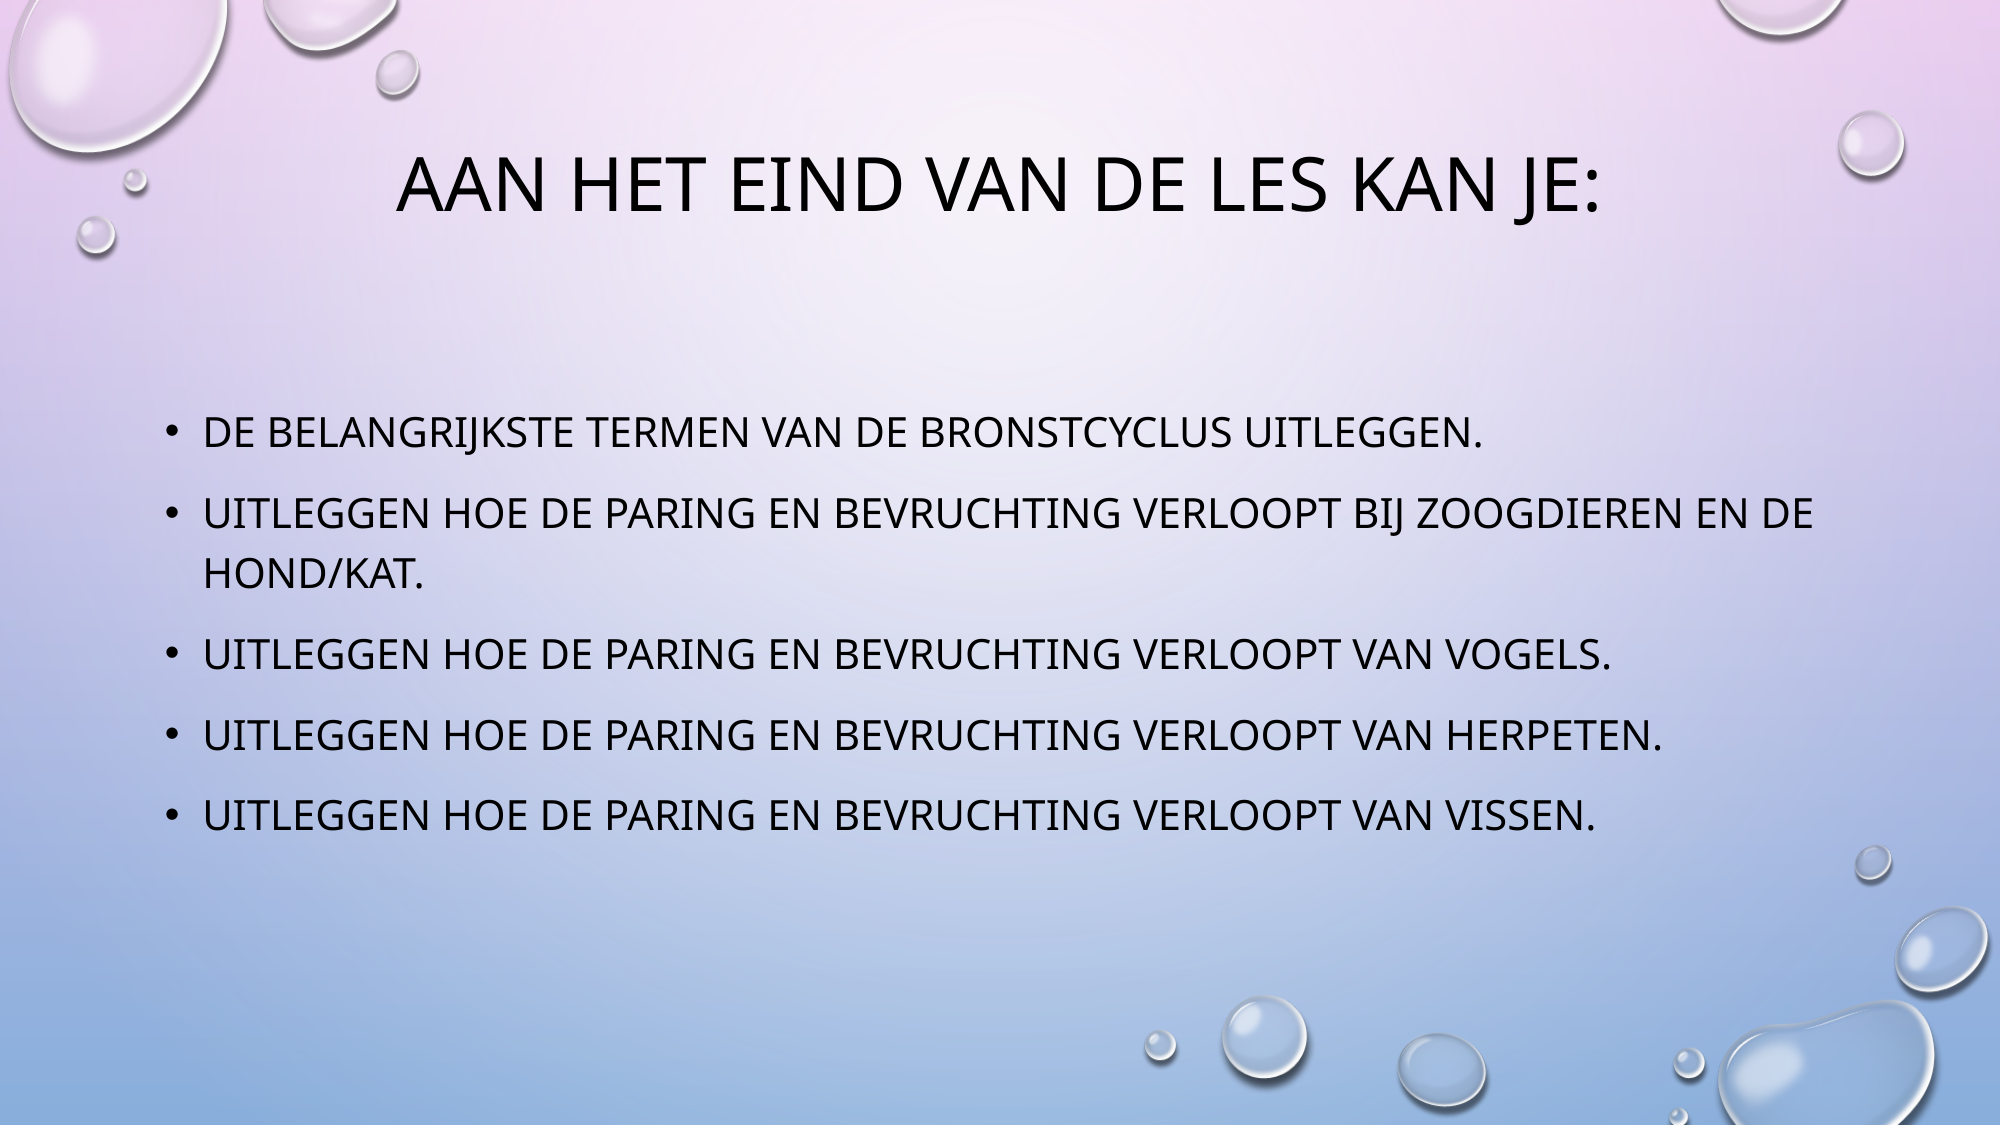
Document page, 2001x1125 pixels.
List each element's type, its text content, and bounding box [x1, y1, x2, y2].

title Aan het eind van de les kan je: [149, 101, 1851, 364]
picture [0, 0, 2000, 1125]
list De belangrijkste termen van de bronstcyclus uitleggen. Uitleggen Hoe de paring en bevruchting verloopt bij zoogdieren en de hond/kat. Uitleggen hoe de paring en bevruchting verloopt van vogels. Uitleggen Hoe de paring en bevruchting verloopt van herpeten. uitleggen hoe de paring en bevruchting verloopt van vissen. [149, 388, 1850, 950]
